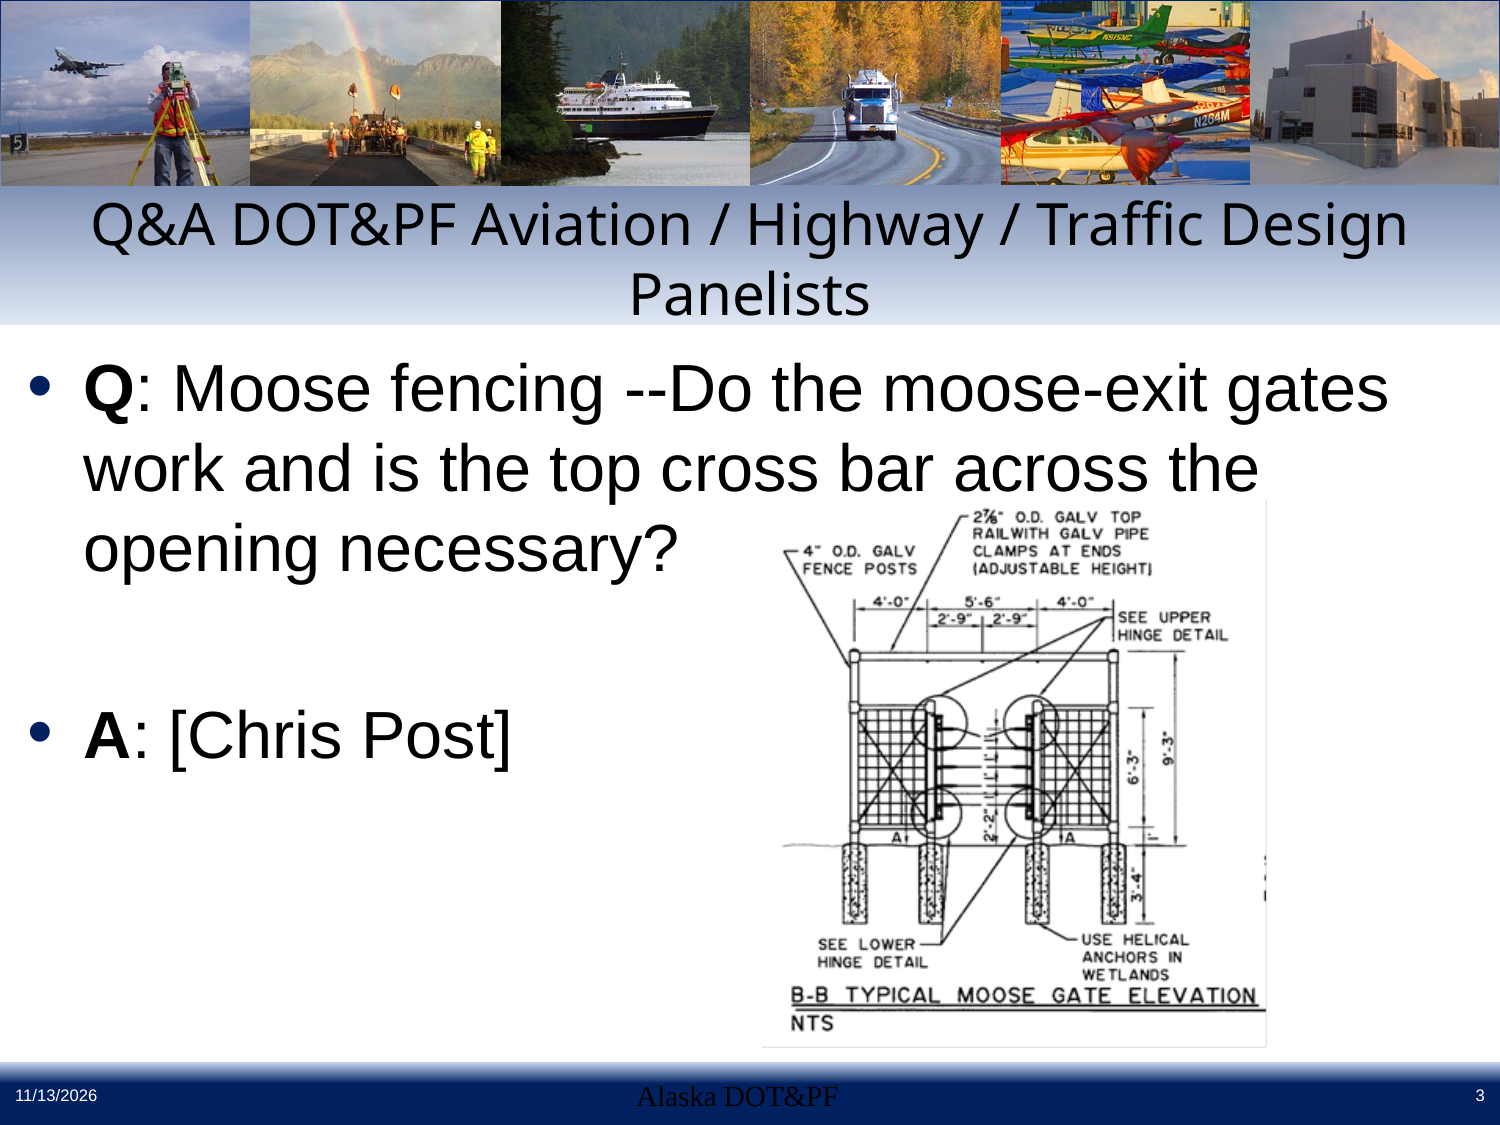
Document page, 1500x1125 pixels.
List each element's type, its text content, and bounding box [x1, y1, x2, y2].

list Q: Moose fencing --Do the moose-exit gates work and is the top cross bar across the opening necessary? A: [Chris Post] [12, 337, 1488, 1050]
picture [762, 499, 1268, 1049]
slide_number 3 [1149, 1065, 1500, 1125]
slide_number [0, 1065, 350, 1125]
footer Alaska DOT&PF [500, 1065, 975, 1125]
title Q&A DOT&PF Aviation / Highway / Traffic Design Panelists [0, 189, 1500, 325]
picture [1, 1, 1499, 186]
